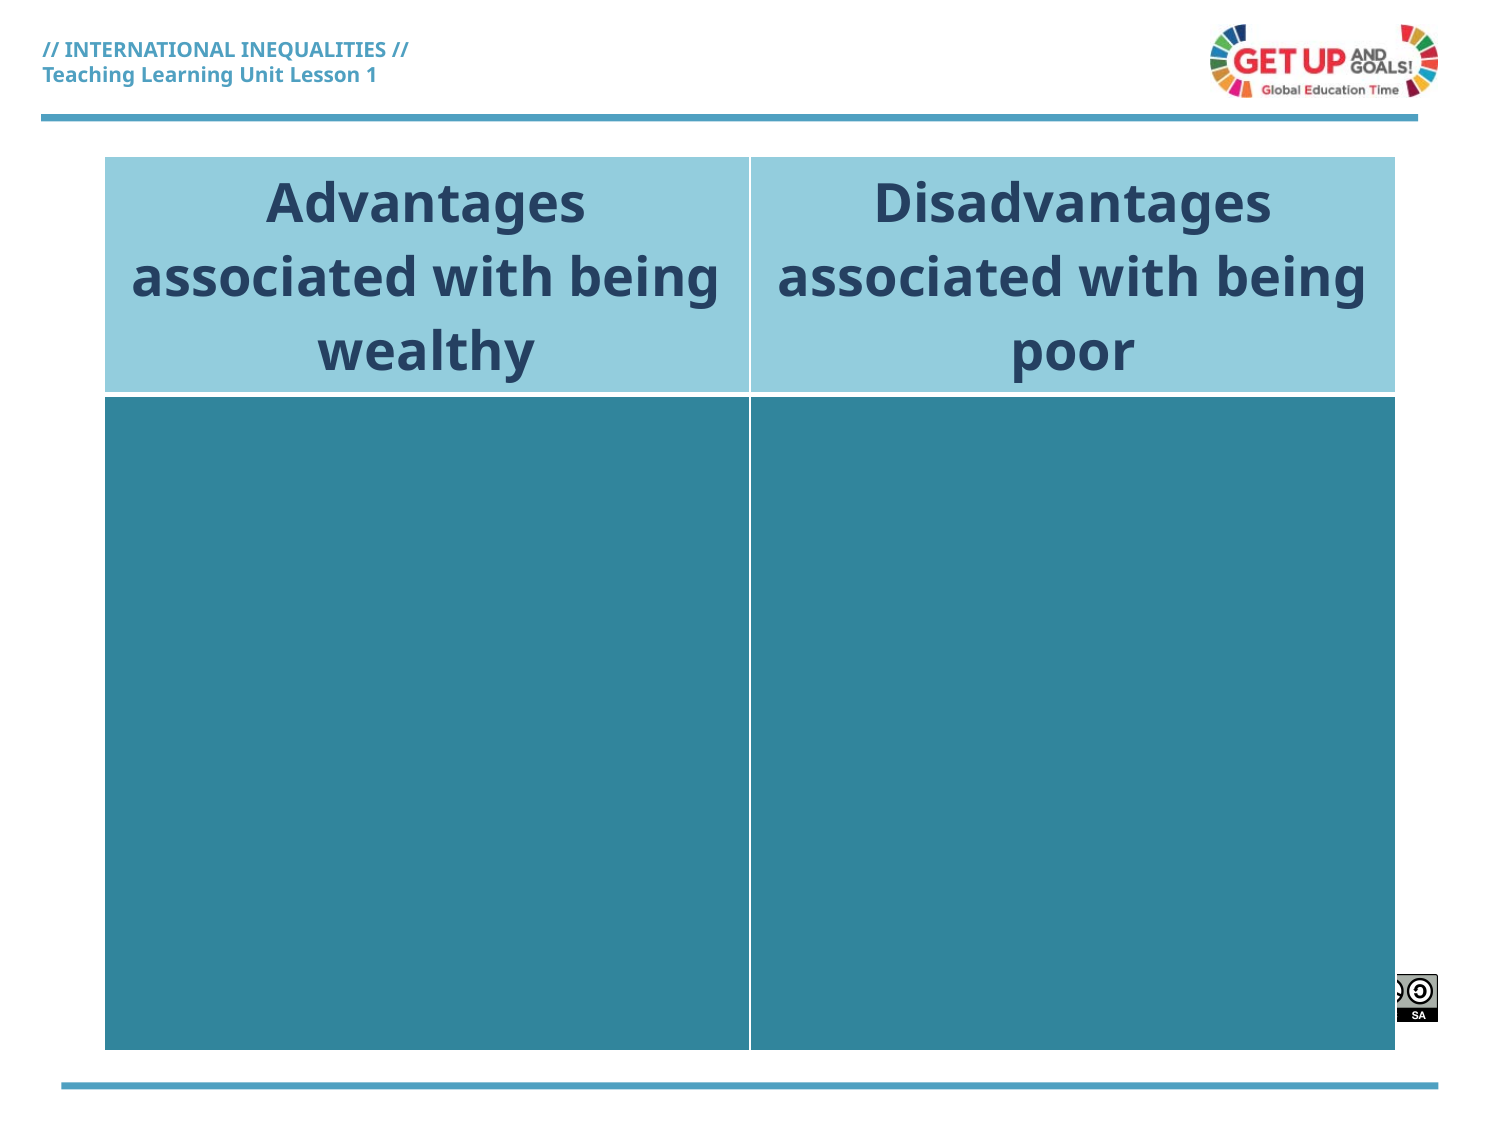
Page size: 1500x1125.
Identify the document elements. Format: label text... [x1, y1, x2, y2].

text_box [61, 1082, 1439, 1090]
table_cell [751, 397, 1395, 1050]
picture [1302, 974, 1438, 1022]
table_header Advantages associated with being wealthy [105, 157, 749, 392]
text_box // INTERNATIONAL INEQUALITIES // Teaching Learning Unit Lesson 1 [29, 24, 492, 115]
table_cell [105, 397, 749, 1050]
table_header Disadvantages associated with being poor [751, 157, 1395, 392]
picture [1210, 24, 1438, 99]
text_box [41, 114, 1419, 122]
